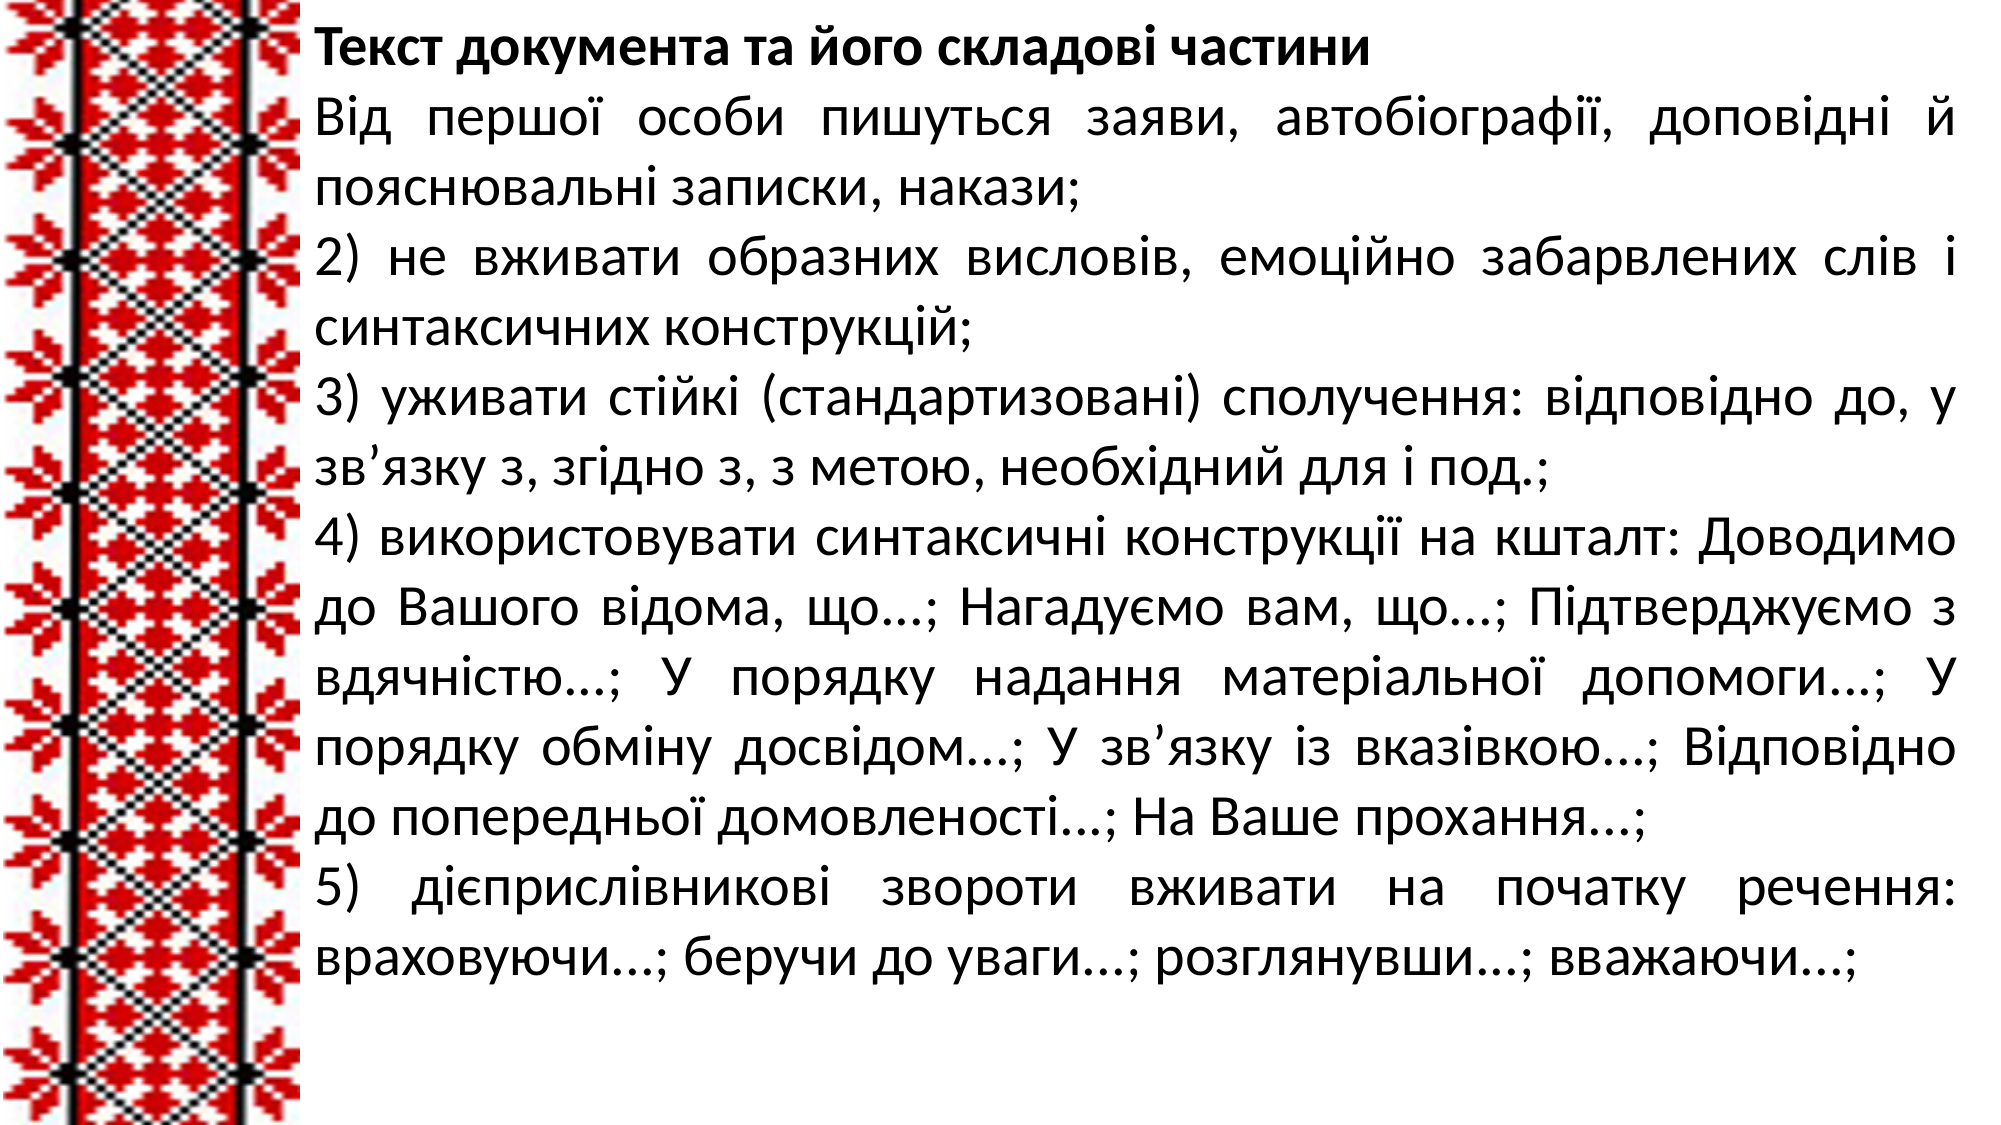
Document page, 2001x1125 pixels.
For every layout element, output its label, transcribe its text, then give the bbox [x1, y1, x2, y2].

picture [3, 0, 300, 1125]
text_box Текст документа та його складові частини Від першої особи пишуться заяви, автобіографії, доповідні й пояснювальні записки, накази; 2) не вживати образних висловів, емоційно забарвлених слів і синтаксичних конструкцій; 3) уживати стійкі (стандартизовані) сполучення: відповідно до, у зв’язку з, згідно з, з метою, необхідний для і под.; 4) використовувати синтаксичні конструкції на кшталт: Доводимо до Вашого відома, що...; Нагадуємо вам, що...; Підтверджуємо з вдячністю...; У порядку надання матеріальної допомоги...; У порядку обміну досвідом...; У зв’язку із вказівкою...; Відповідно до попередньої домовленості...; На Ваше прохання...; 5) дієприслівникові звороти вживати на початку речення: враховуючи...; беручи до уваги...; розглянувши...; вважаючи...; [300, 0, 1974, 995]
